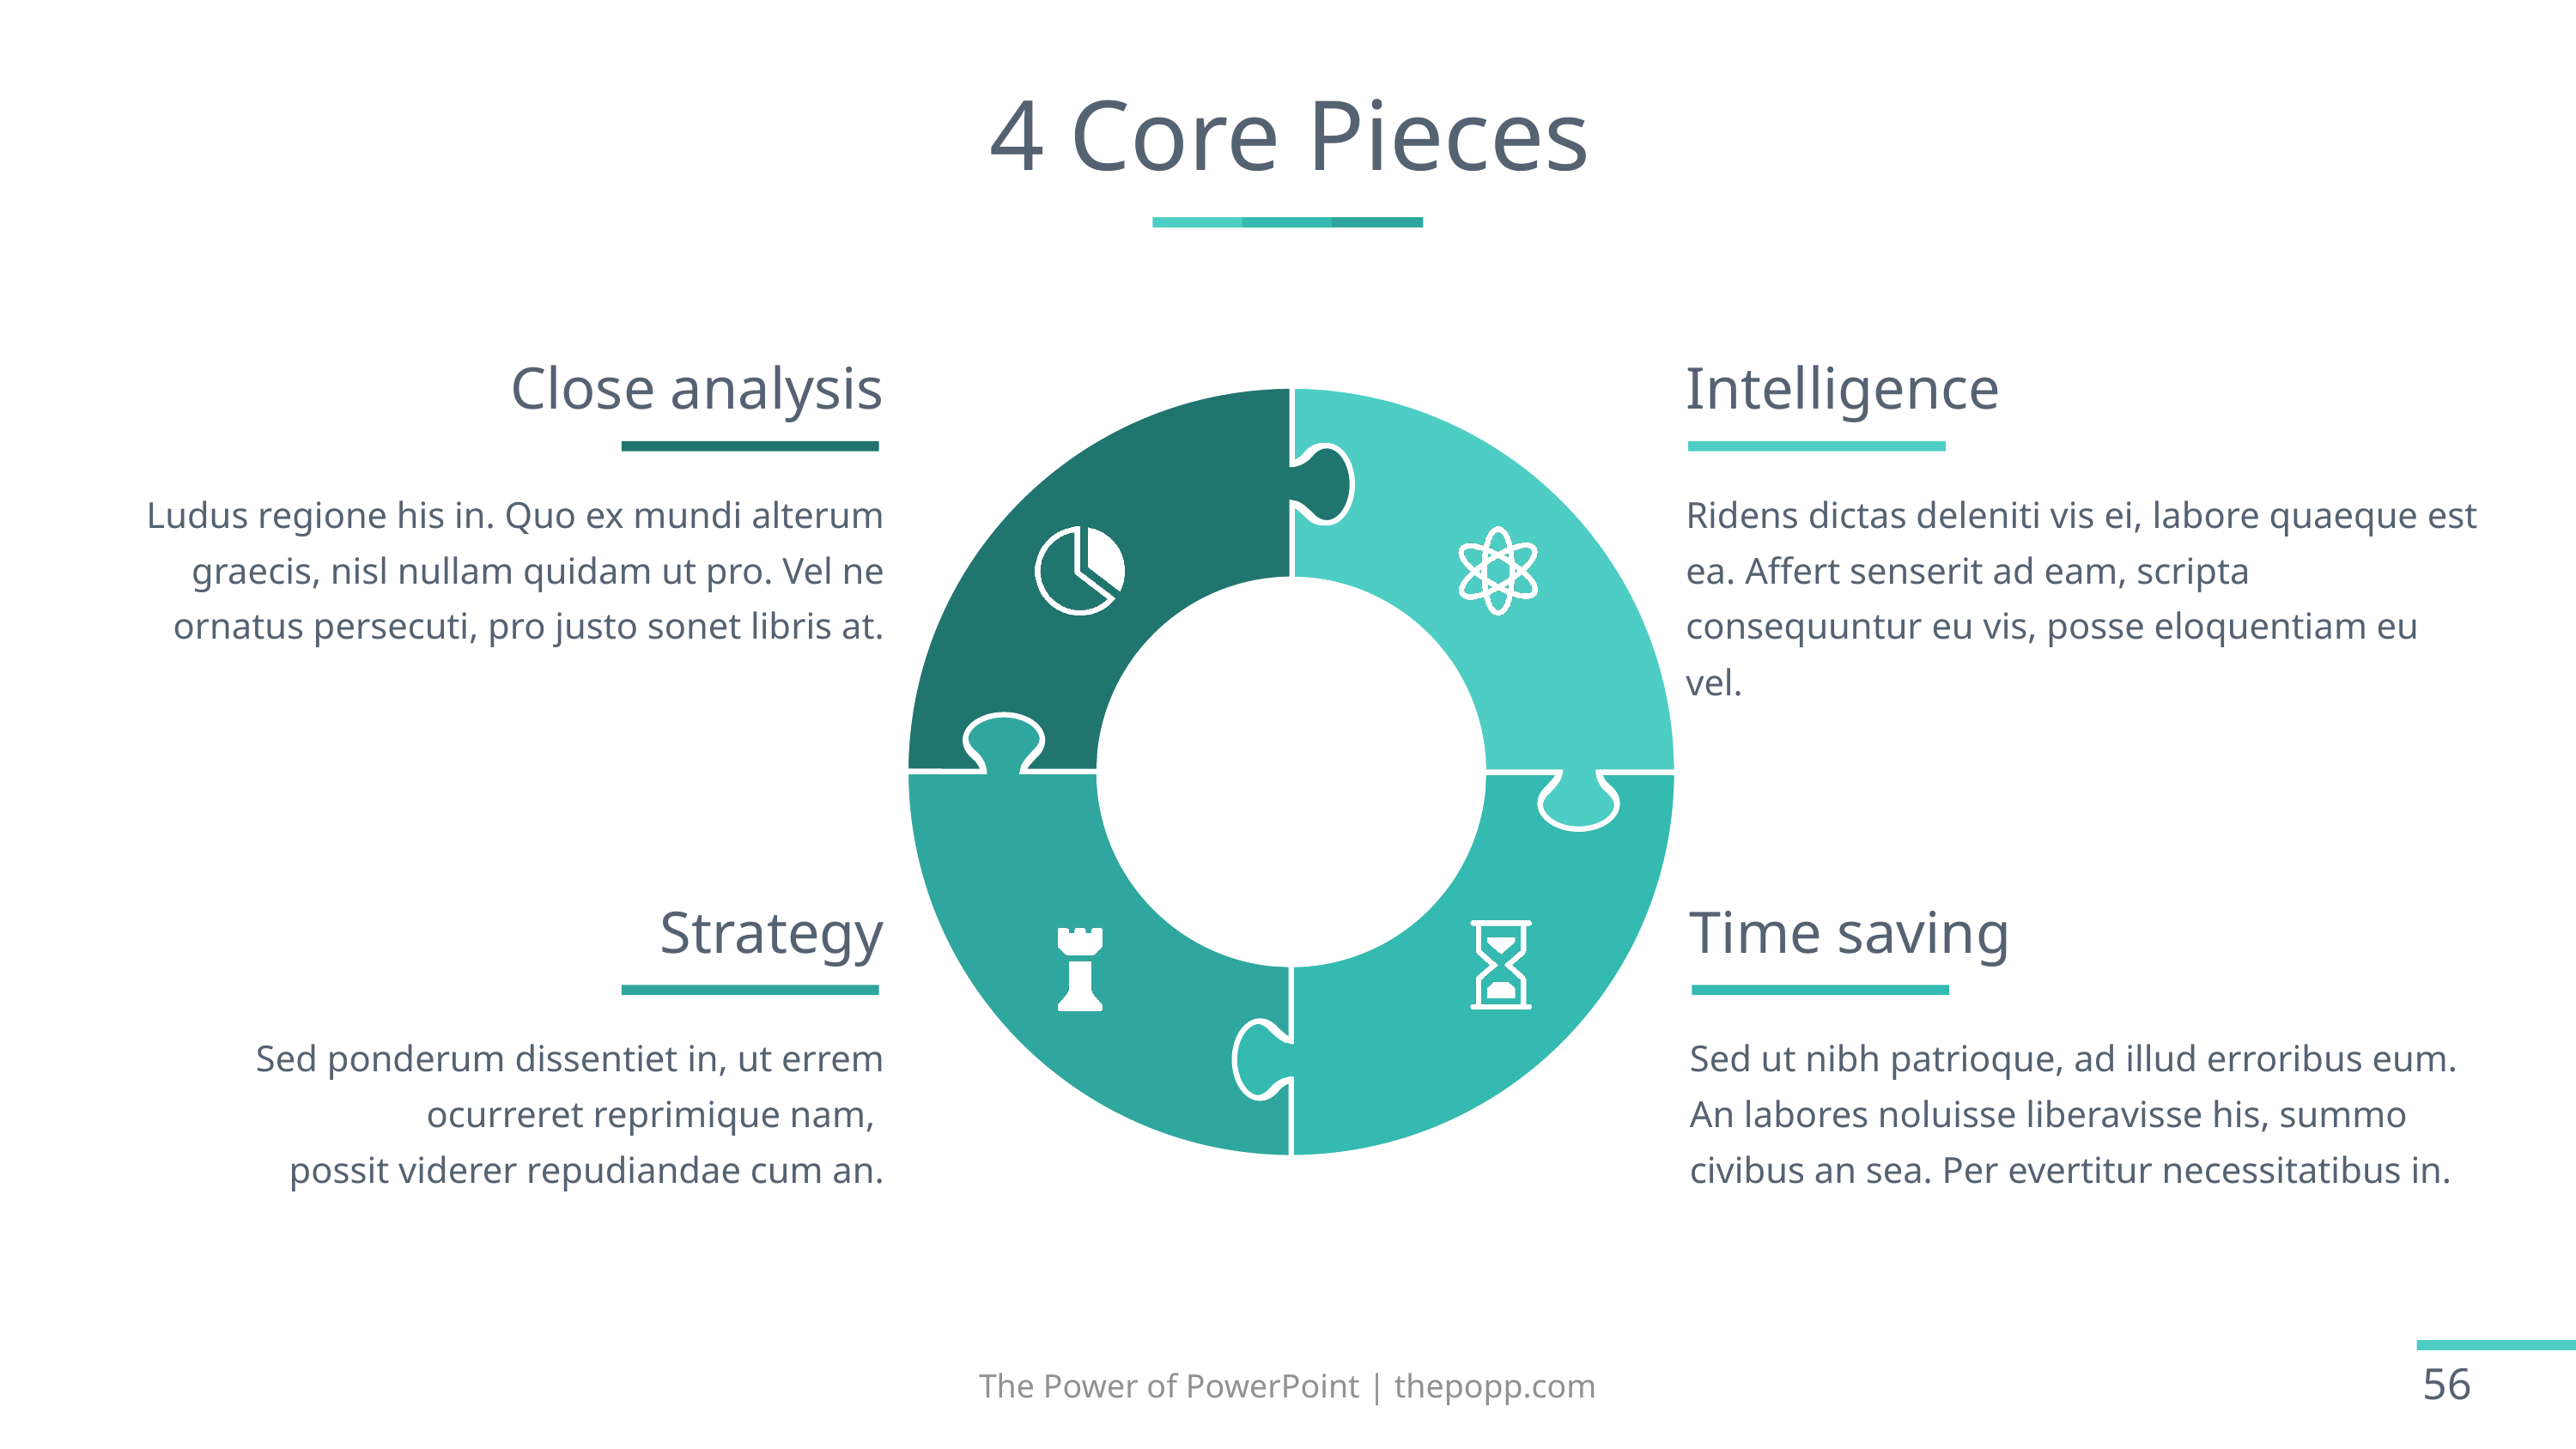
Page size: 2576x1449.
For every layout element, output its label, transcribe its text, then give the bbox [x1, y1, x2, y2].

picture [1035, 922, 1125, 1011]
list Strategy [76, 877, 898, 983]
picture [1453, 526, 1543, 615]
list Ludus regione his in. Quo ex mundi alterum graecis, nisl nullam quidam ut pro. Vel ne ornatus persecuti, pro justo sonet libris at. [76, 472, 898, 678]
list Intelligence [1673, 333, 2494, 439]
slide_number 56 [2409, 1351, 2576, 1421]
footer The Power of PowerPoint | thepopp.com [853, 1349, 1723, 1427]
list Time saving [1676, 877, 2498, 983]
picture [1453, 920, 1543, 1009]
list Ridens dictas deleniti vis ei, labore quaeque est ea. Affert senserit ad eam, scripta consequuntur eu vis, posse eloquentiam eu vel. [1673, 472, 2494, 678]
title 4 Core Pieces [69, 49, 2512, 230]
list Close analysis [76, 333, 898, 439]
list Sed ut nibh patrioque, ad illud erroribus eum. An labores noluisse liberavisse his, summo civibus an sea. Per evertitur necessitatibus in. [1676, 1016, 2498, 1222]
list Sed ponderum dissentiet in, ut errem ocurreret reprimique nam, possit viderer repudiandae cum an. [76, 1016, 898, 1222]
picture [1035, 526, 1125, 615]
